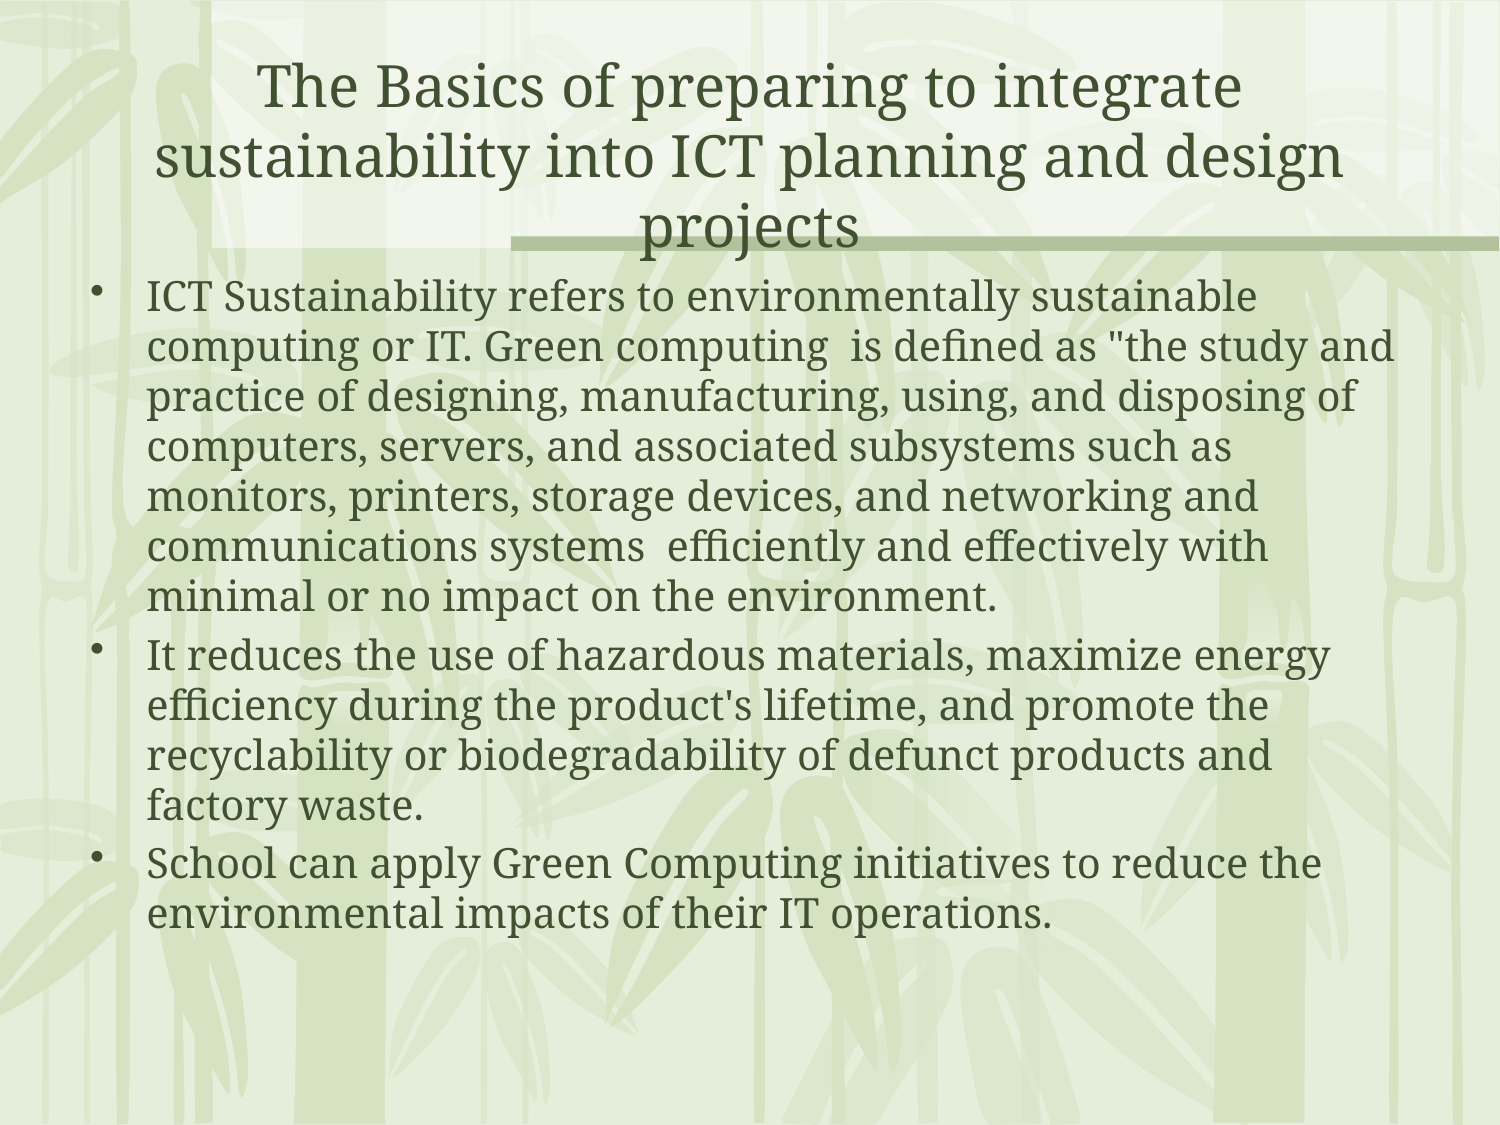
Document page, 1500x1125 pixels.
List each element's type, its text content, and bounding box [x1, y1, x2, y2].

list ICT Sustainability refers to environmentally sustainable computing or IT. Green computing is defined as "the study and practice of designing, manufacturing, using, and disposing of computers, servers, and associated subsystems such as monitors, printers, storage devices, and networking and communications systems efficiently and effectively with minimal or no impact on the environment. It reduces the use of hazardous materials, maximize energy efficiency during the product's lifetime, and promote the recyclability or biodegradability of defunct products and factory waste. School can apply Green Computing initiatives to reduce the environmental impacts of their IT operations. [74, 262, 1426, 1006]
title The Basics of preparing to integrate sustainability into ICT planning and design projects [74, 44, 1426, 262]
